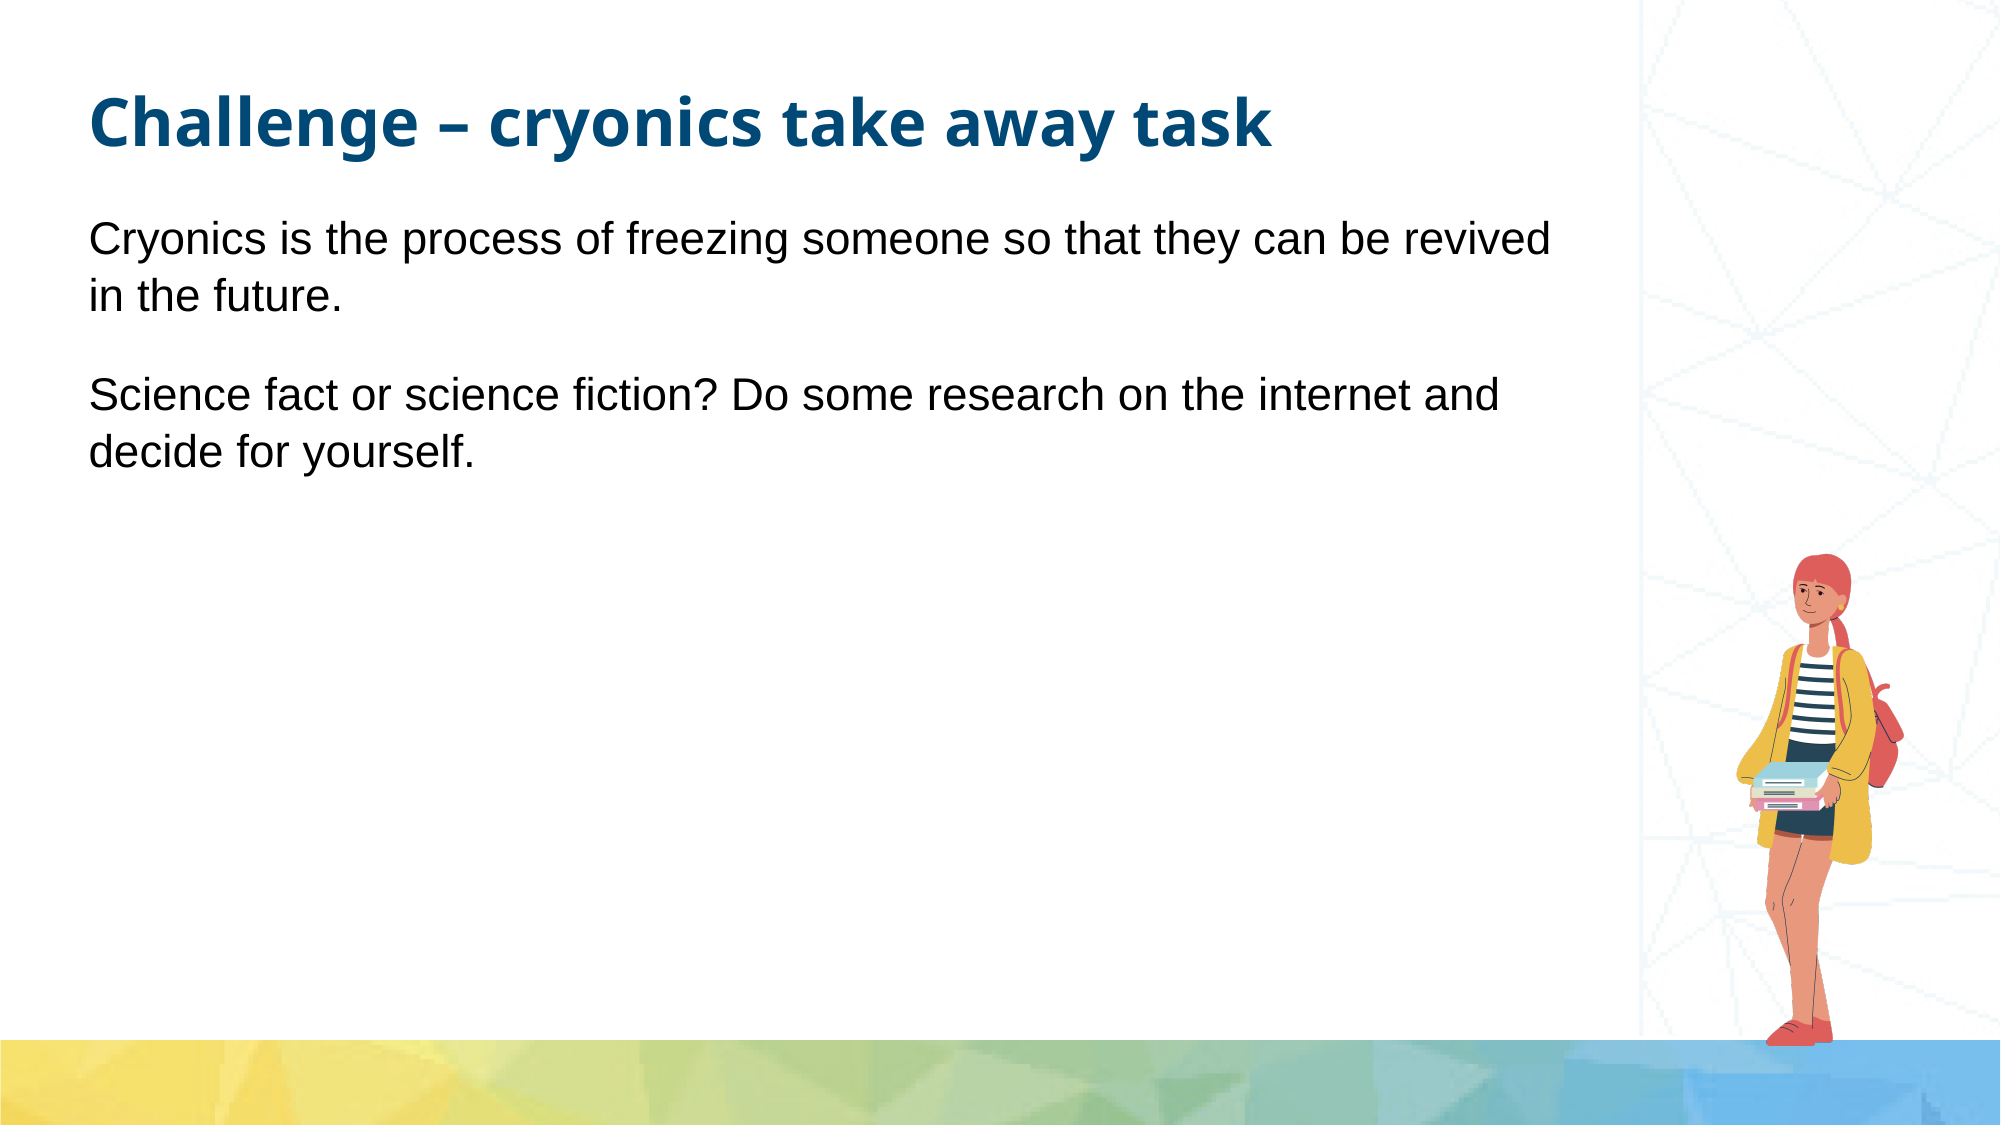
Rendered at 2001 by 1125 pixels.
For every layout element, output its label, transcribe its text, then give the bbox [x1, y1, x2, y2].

title Challenge – cryonics take away task [88, 88, 1565, 161]
list Cryonics is the process of freezing someone so that they can be revived in the future. Science fact or science fiction? Do some research on the internet and decide for yourself. [88, 206, 1565, 890]
picture [0, 0, 2001, 1125]
